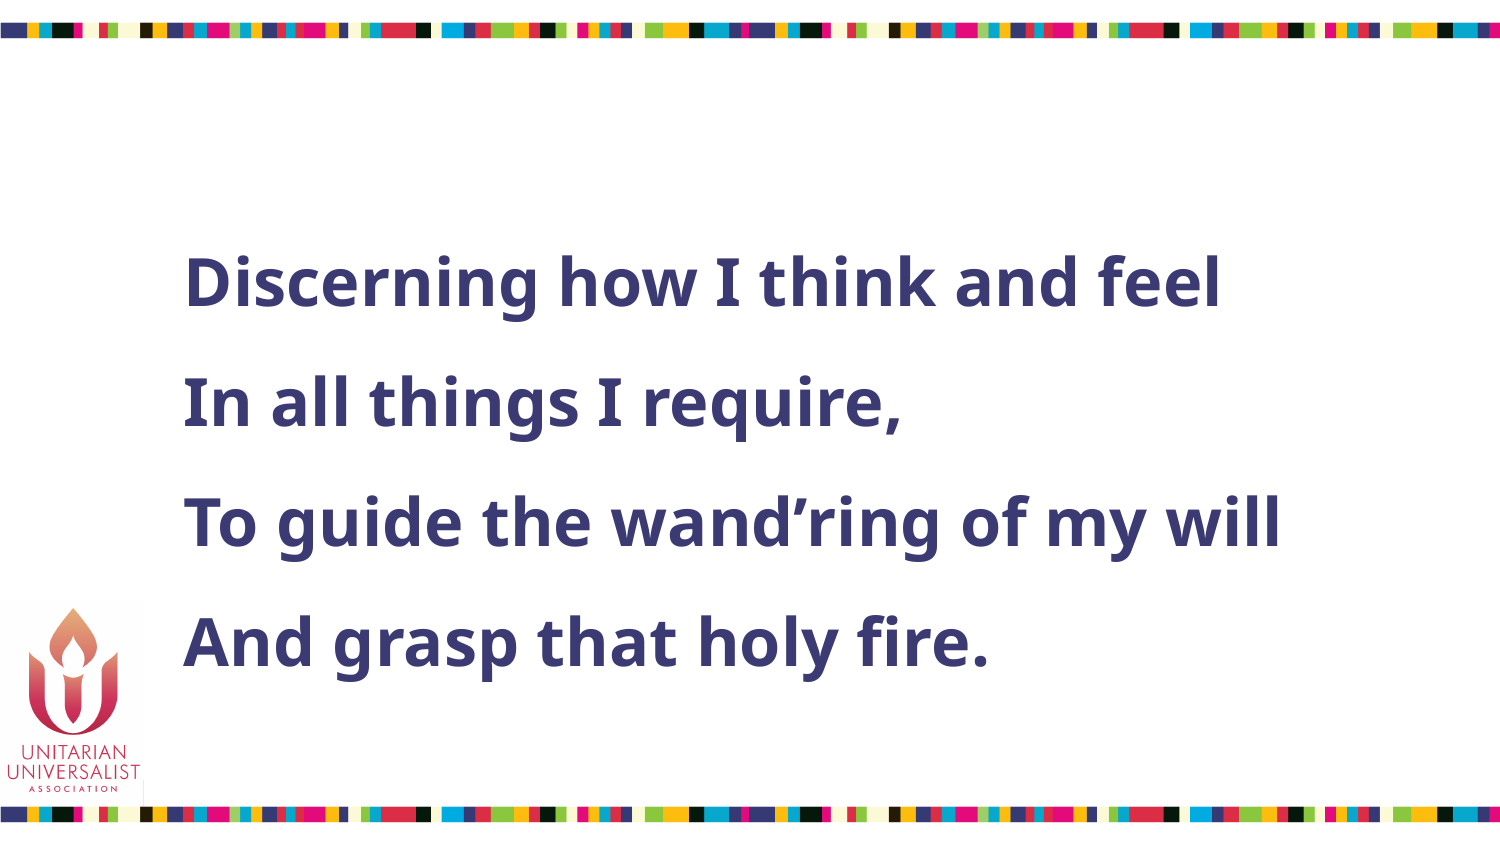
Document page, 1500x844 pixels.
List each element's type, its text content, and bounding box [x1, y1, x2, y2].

picture [0, 22, 1500, 40]
picture [0, 600, 1500, 824]
text_box Discerning how I think and feel In all things I require, To guide the wand’ring of my will And grasp that holy fire. [168, 184, 1421, 695]
